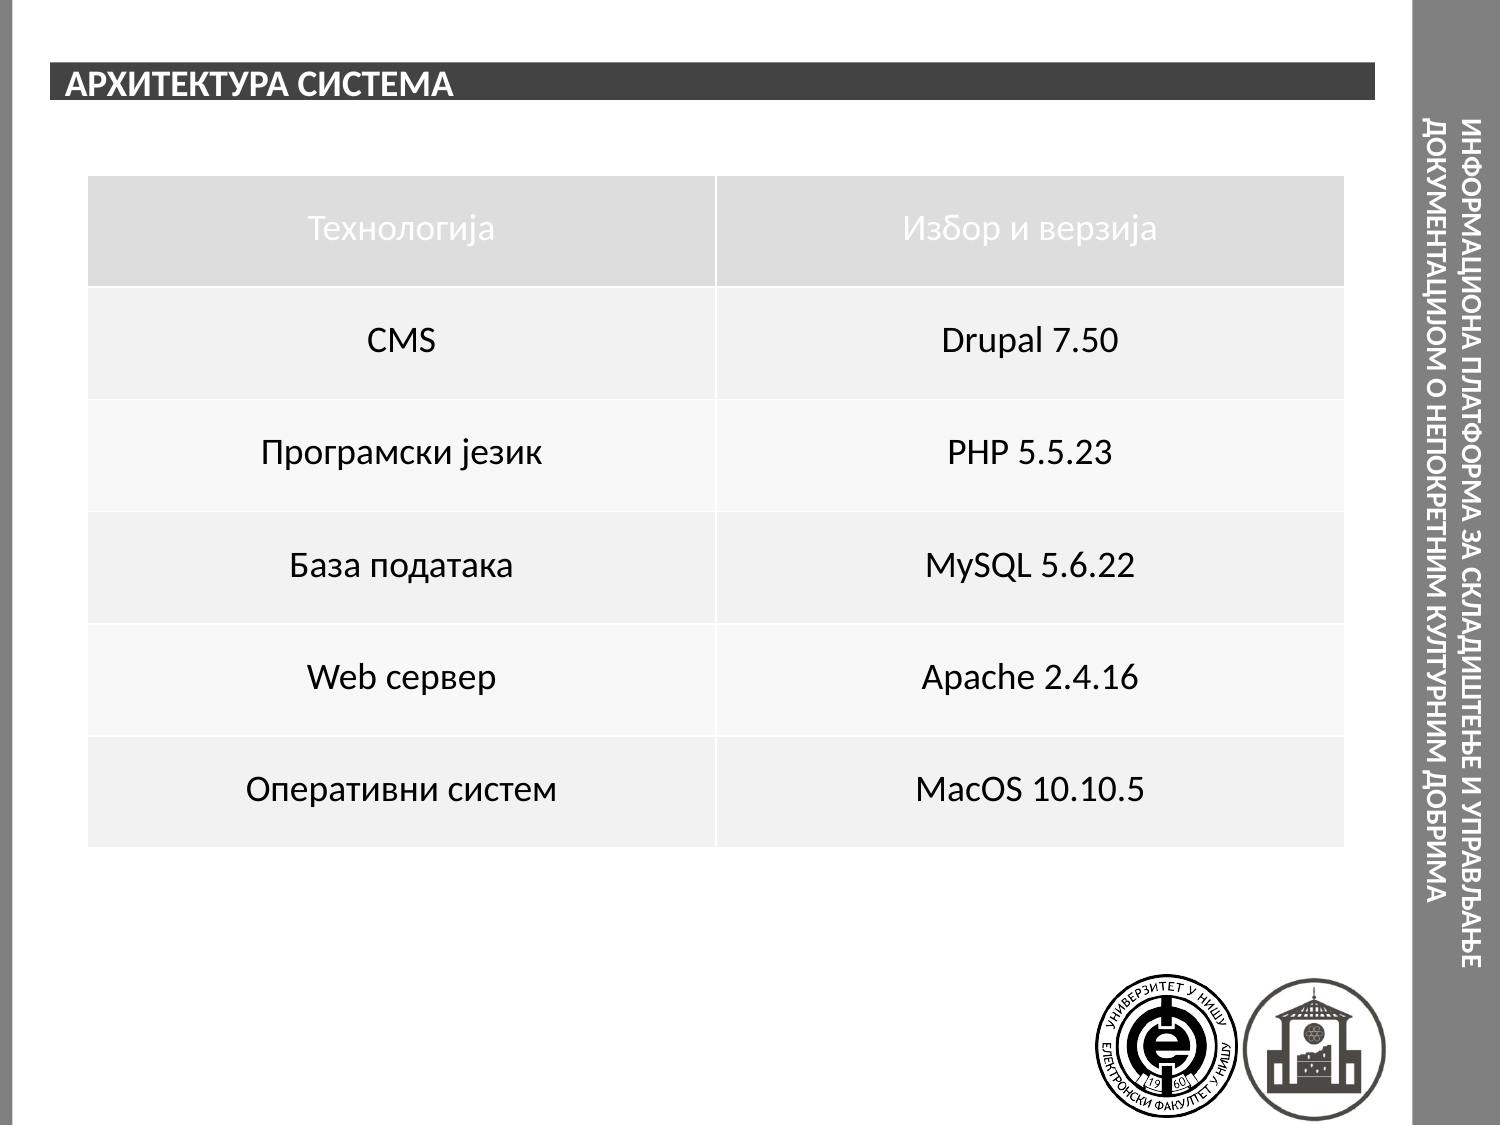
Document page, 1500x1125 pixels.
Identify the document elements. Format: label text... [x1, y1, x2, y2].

table_cell MacOS 10.10.5 [717, 737, 1344, 847]
table_header Технологија [88, 176, 715, 286]
table_cell Web сервер [88, 625, 715, 735]
picture [1094, 974, 1238, 1118]
table_cell PHP 5.5.23 [717, 400, 1344, 511]
table_cell Drupal 7.50 [717, 288, 1344, 399]
table_cell Apache 2.4.16 [717, 625, 1344, 735]
table_header Избор и верзија [717, 176, 1344, 286]
list АРХИТЕКТУРА СИСТЕМА [50, 62, 1375, 100]
table_cell MySQL 5.6.22 [717, 512, 1344, 623]
table_cell База података [88, 512, 715, 623]
table_cell CMS [88, 288, 715, 399]
table_cell Оперативни систем [88, 737, 715, 847]
title ИНФОРМАЦИОНА ПЛАТФОРМА ЗА СКЛАДИШТЕЊЕ И УПРАВЉАЊЕ ДОКУМЕНТАЦИЈОМ О НЕПОКРЕТНИМ КУЛТУРНИМ ДОБРИМА [1412, 62, 1500, 1025]
table_cell Програмски језик [88, 400, 715, 511]
picture [1239, 968, 1388, 1123]
